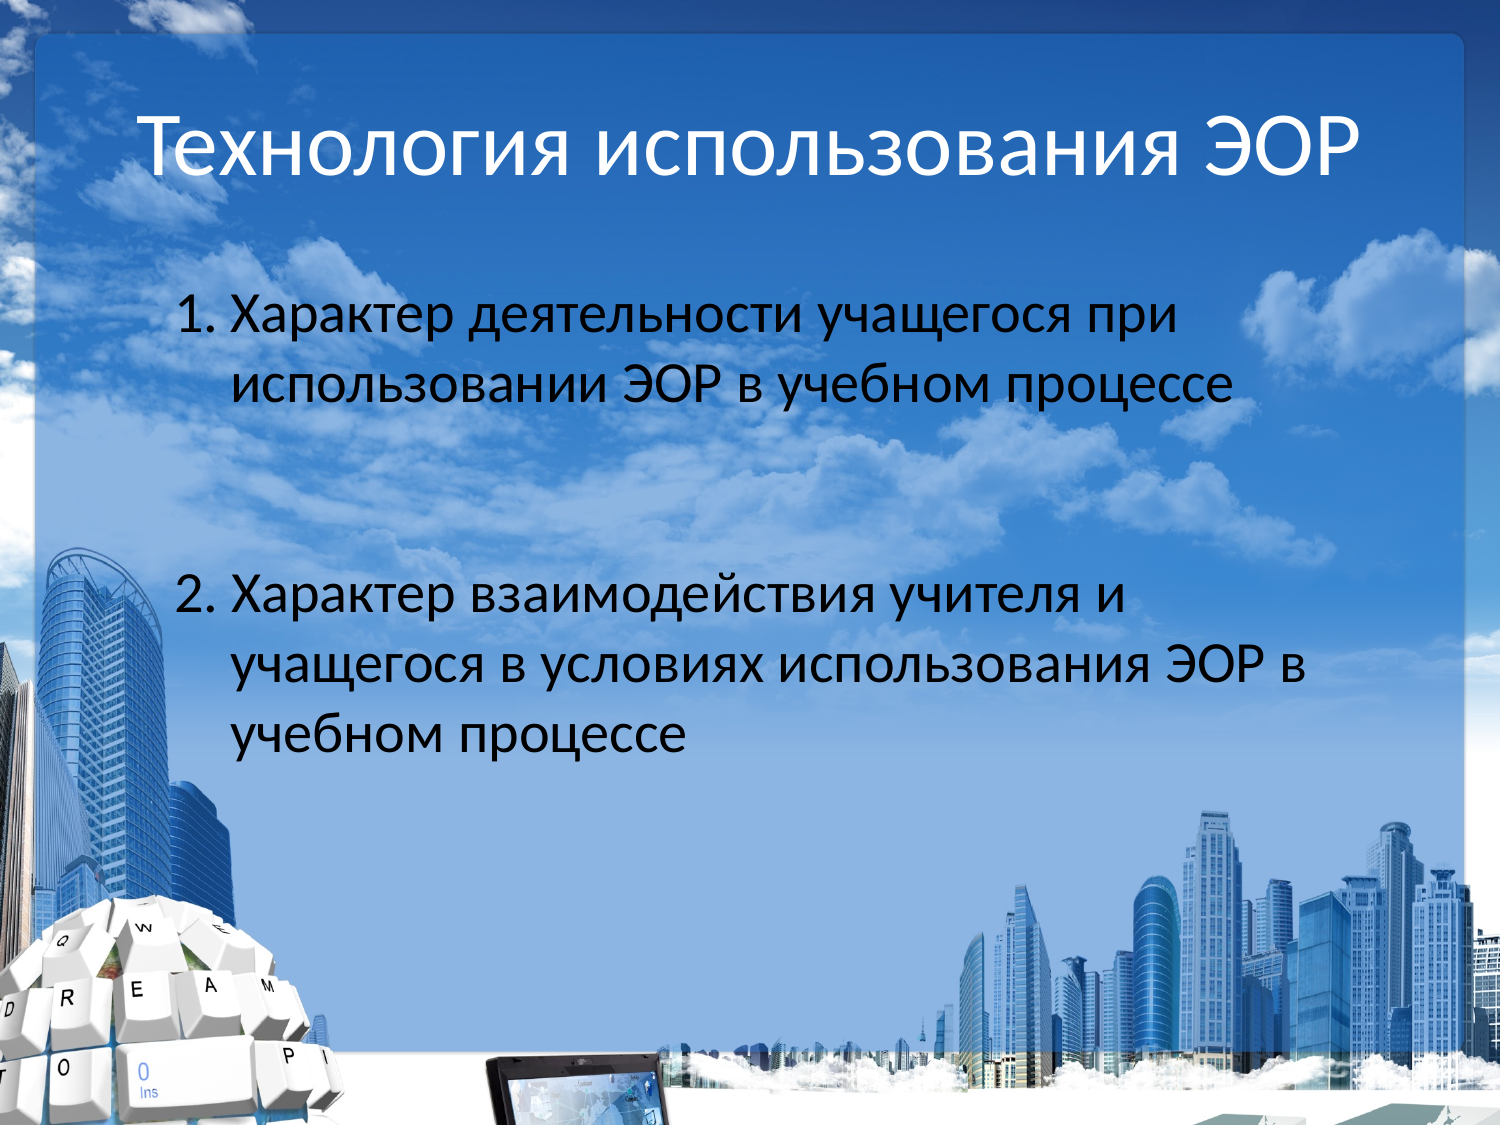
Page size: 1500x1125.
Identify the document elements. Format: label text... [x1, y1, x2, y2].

picture [0, 0, 1500, 1125]
text_box Характер деятельности учащегося при использовании ЭОР в учебном процессе 2. Характер взаимодействия учителя и учащегося в условиях использования ЭОР в учебном процессе [159, 267, 1365, 772]
title Технология использования ЭОР [75, 45, 1425, 233]
